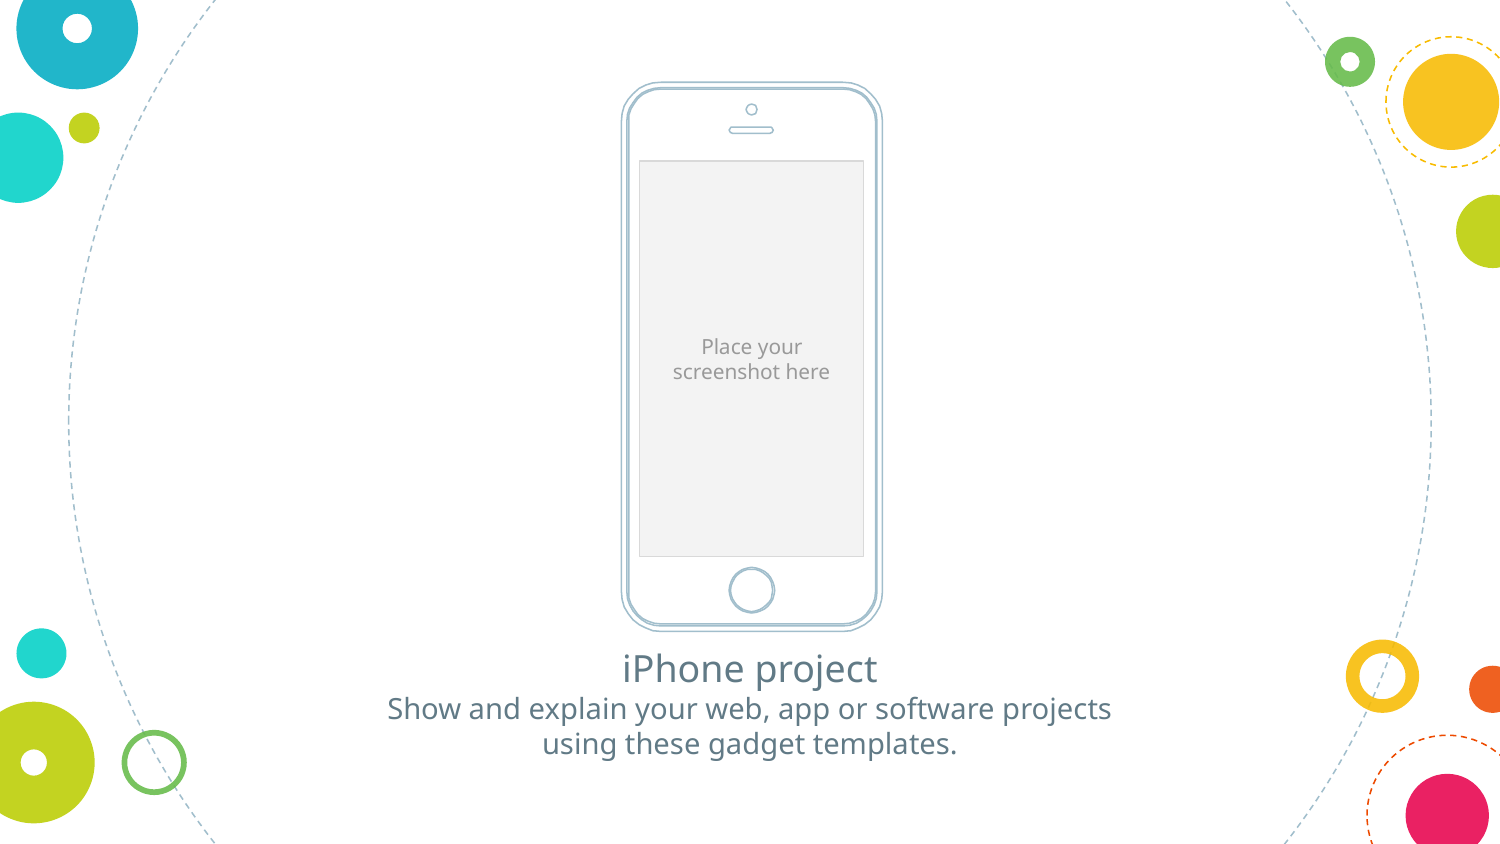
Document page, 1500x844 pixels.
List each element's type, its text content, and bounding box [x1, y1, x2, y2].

text_box [621, 82, 883, 630]
list iPhone project Show and explain your web, app or software projects using these gadget templates. [342, 630, 1158, 832]
text_box Place your screenshot here [639, 160, 864, 557]
